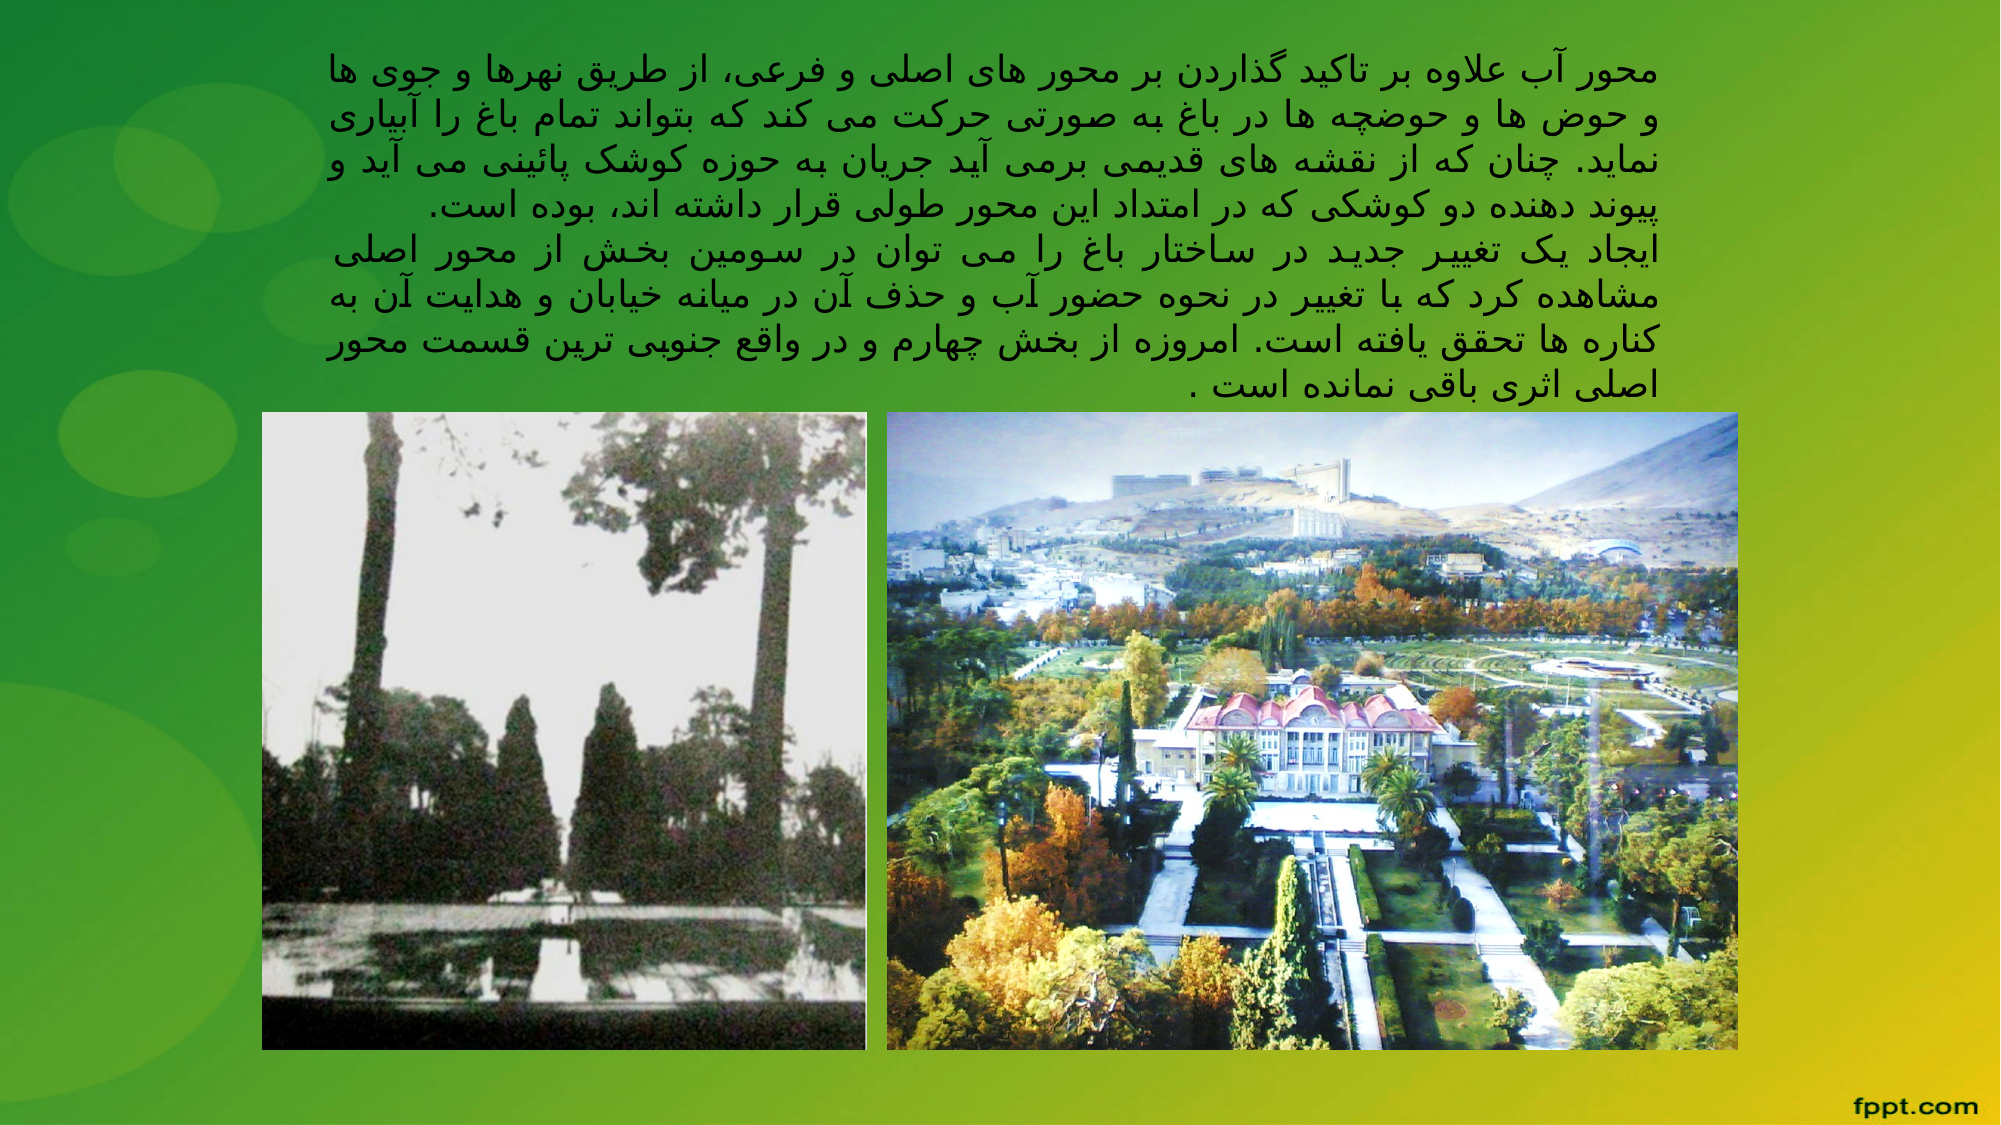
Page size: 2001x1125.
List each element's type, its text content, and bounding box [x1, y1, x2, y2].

picture [0, 0, 2001, 1125]
text_box محور آب علاوه بر تاکید گذاردن بر محور های اصلی و فرعی، از طریق نهرها و جوی ها و حوض ها و حوضچه ها در باغ به صورتی حرکت می کند که بتواند تمام باغ را آبیاری نماید. چنان که از نقشه های قدیمی برمی آید جریان به حوزه کوشک پائینی می آید و پیوند دهنده دو کوشکی که در امتداد این محور طولی قرار داشته اند، بوده است. ایجاد یک تغییر جدید در ساختار باغ را می توان در سومین بخش از محور اصلی مشاهده کرد که با تغییر در نحوه حضور آب و حذف آن در میانه خیابان و هدایت آن به کناره ها تحقق یافته است. امروزه از بخش چهارم و در واقع جنوبی ترین قسمت محور اصلی اثری باقی نمانده است . [312, 37, 1675, 413]
